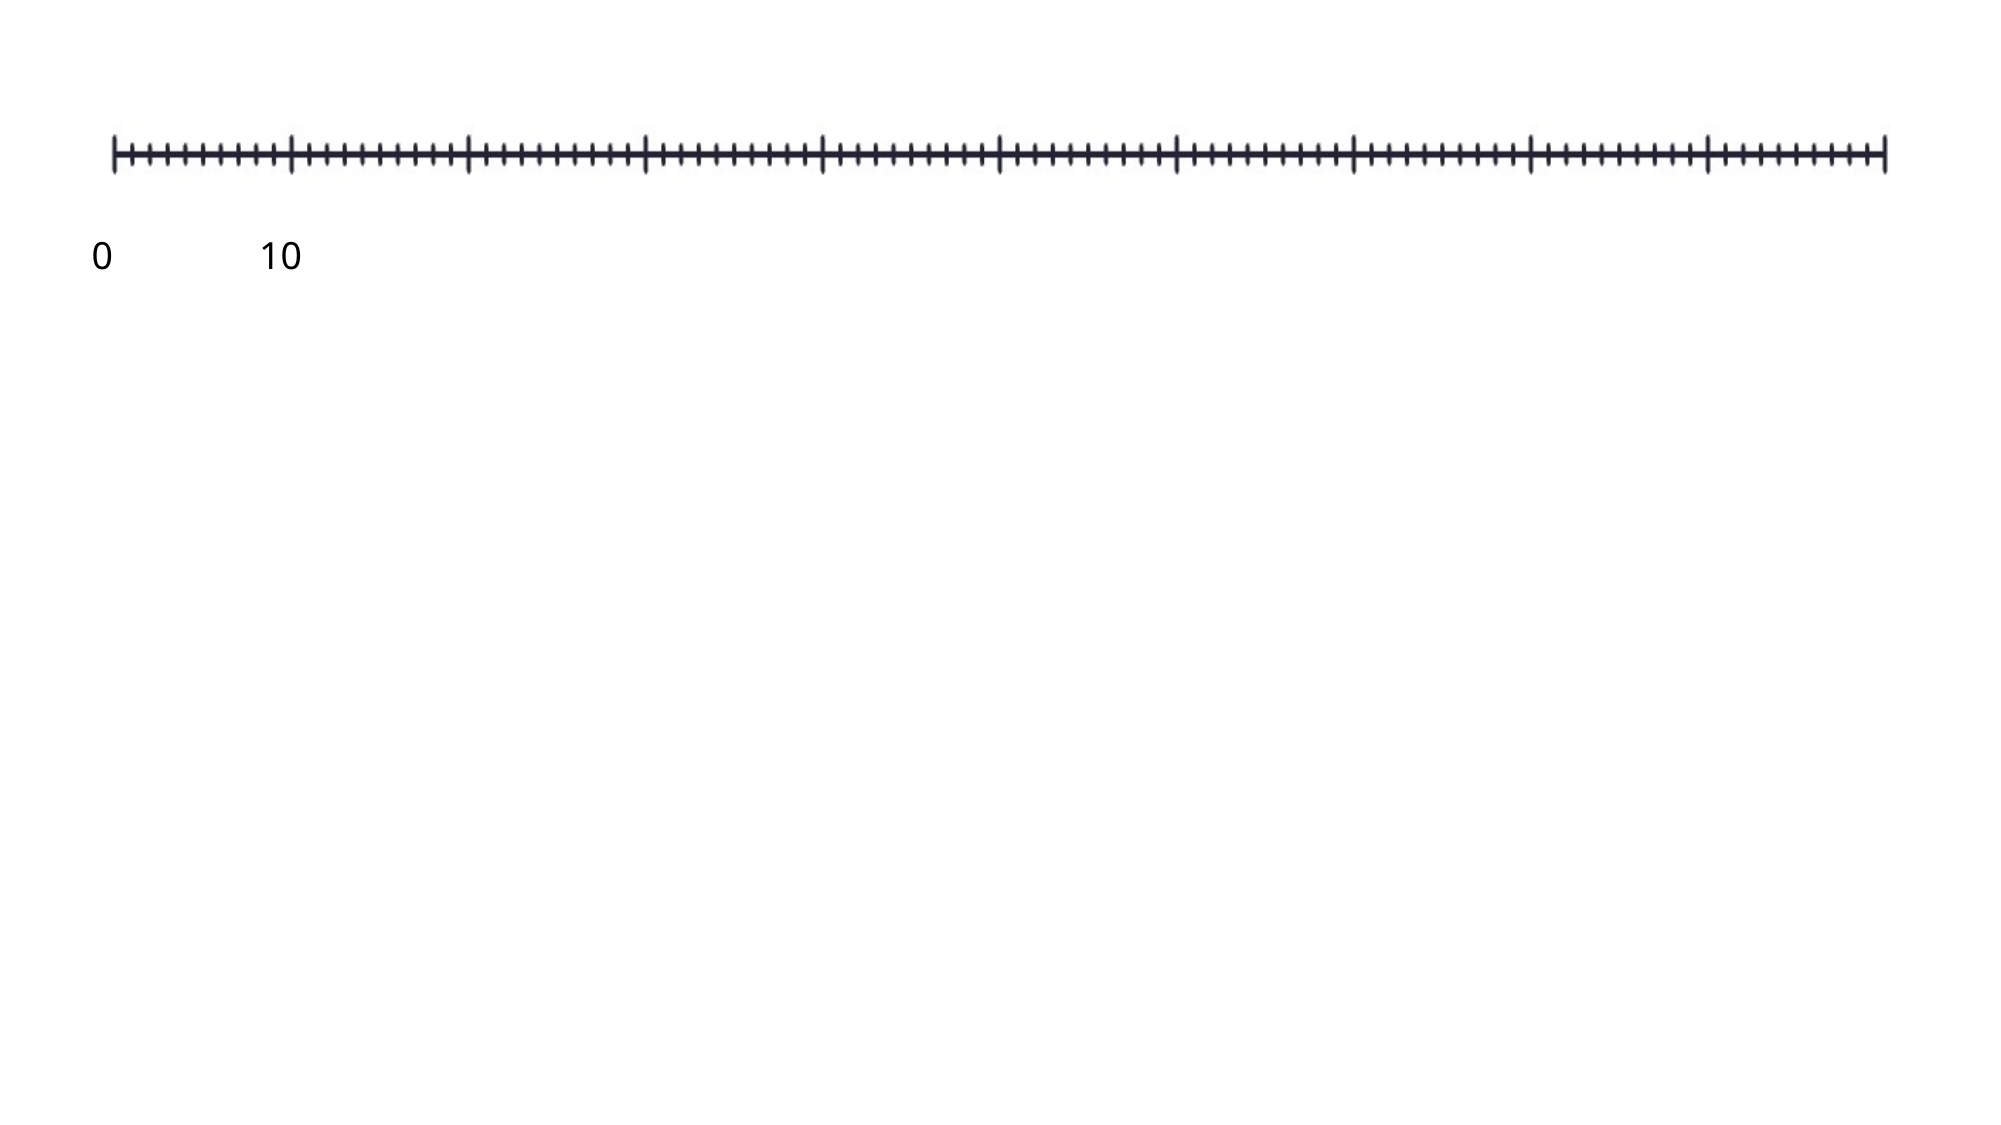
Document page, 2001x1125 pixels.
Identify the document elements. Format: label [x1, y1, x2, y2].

picture [43, 23, 1956, 287]
